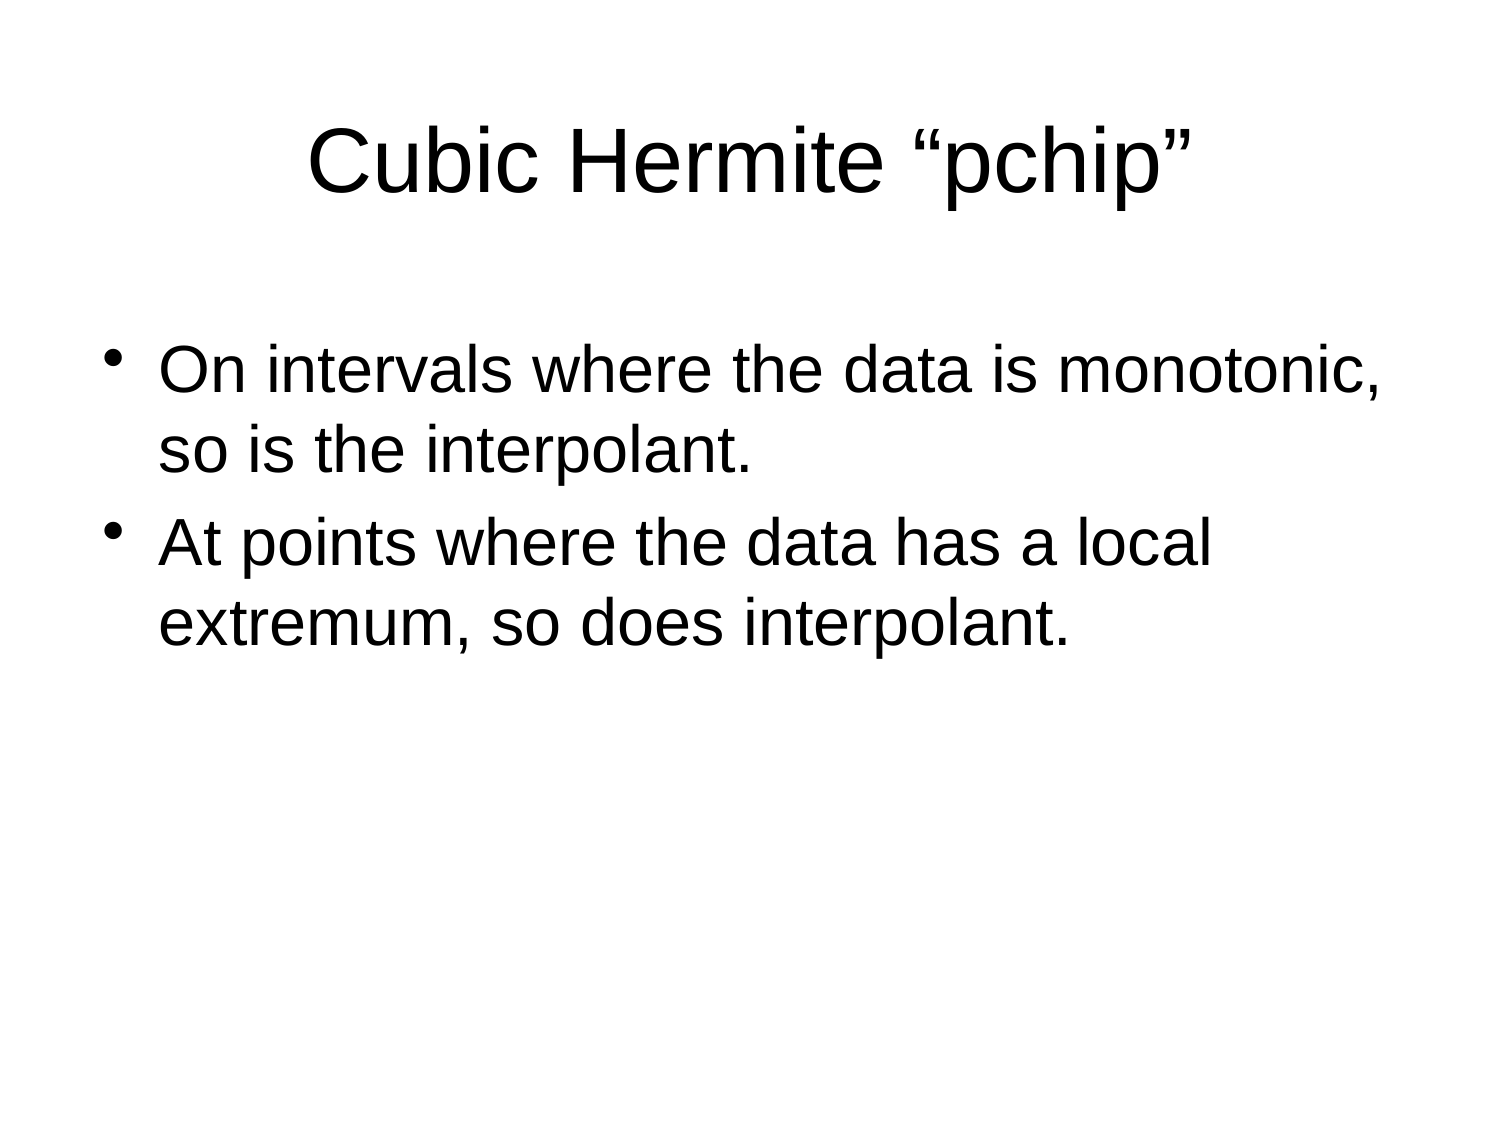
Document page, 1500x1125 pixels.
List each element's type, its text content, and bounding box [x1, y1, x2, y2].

title Cubic Hermite “pchip” [112, 62, 1388, 224]
list On intervals where the data is monotonic, so is the interpolant. At points where the data has a local extremum, so does interpolant. [87, 224, 1401, 701]
